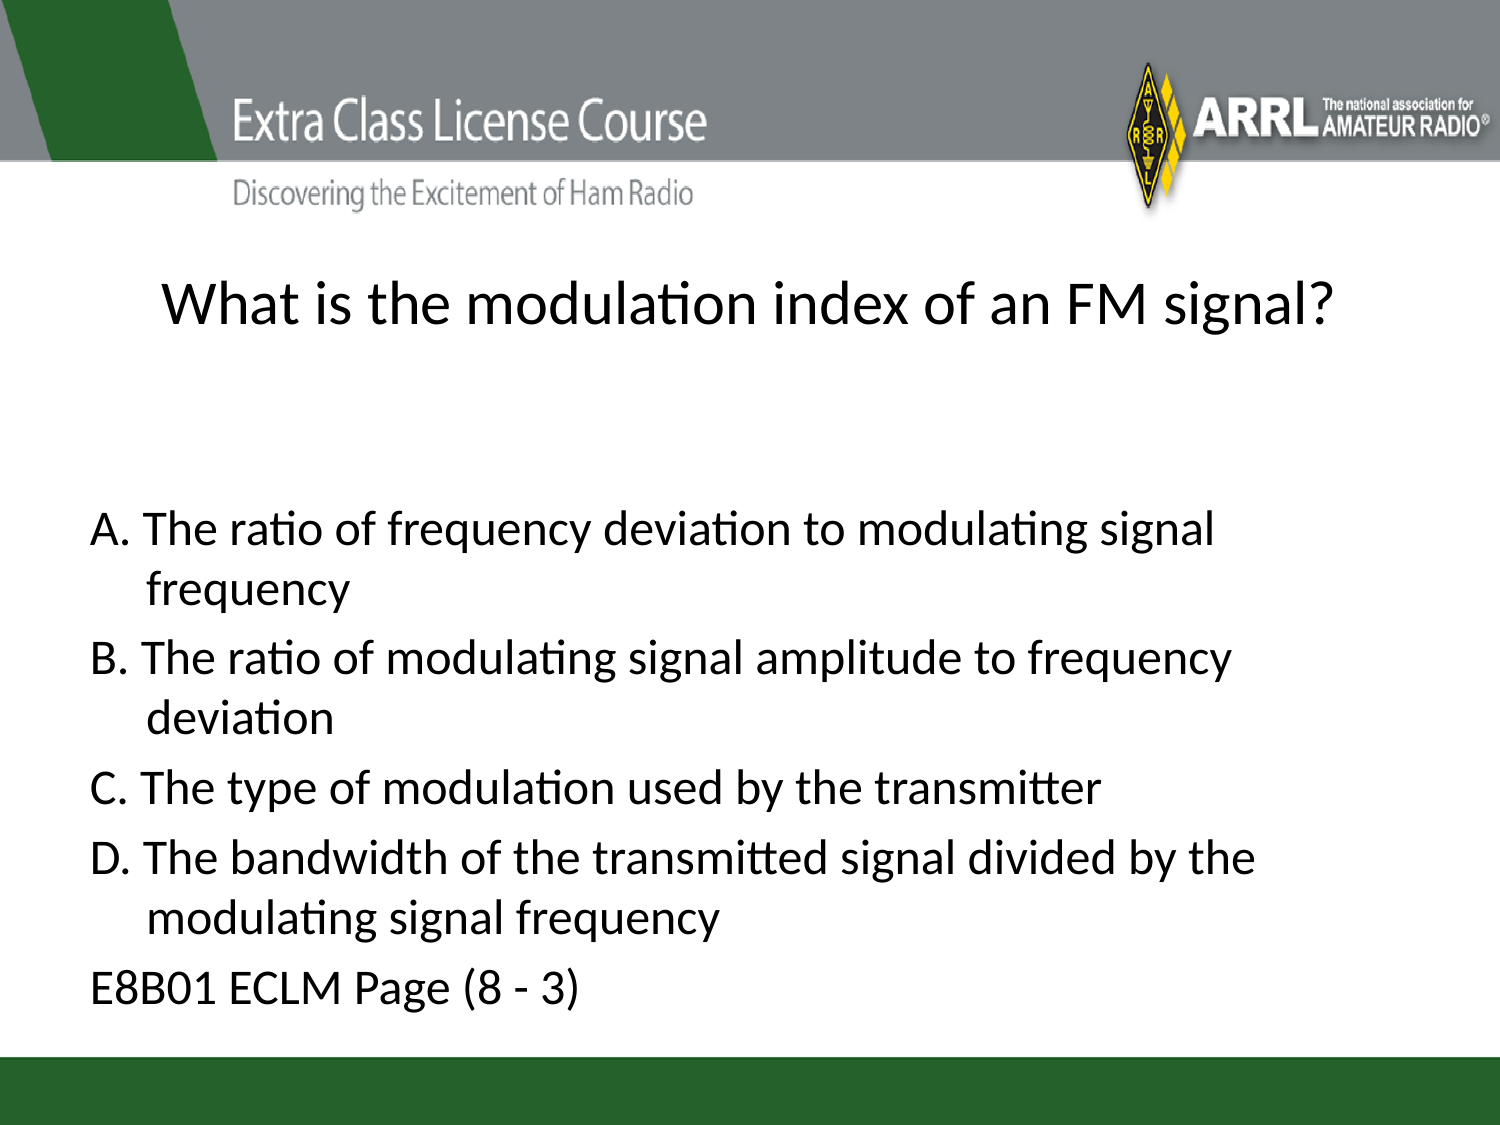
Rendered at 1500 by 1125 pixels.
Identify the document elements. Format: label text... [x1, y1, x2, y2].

picture [0, 0, 1500, 1125]
title What is the modulation index of an FM signal? [75, 254, 1425, 435]
list A. The ratio of frequency deviation to modulating signal frequency B. The ratio of modulating signal amplitude to frequency deviation C. The type of modulation used by the transmitter D. The bandwidth of the transmitted signal divided by the modulating signal frequency E8B01 ECLM Page (8 - 3) [75, 487, 1425, 1005]
